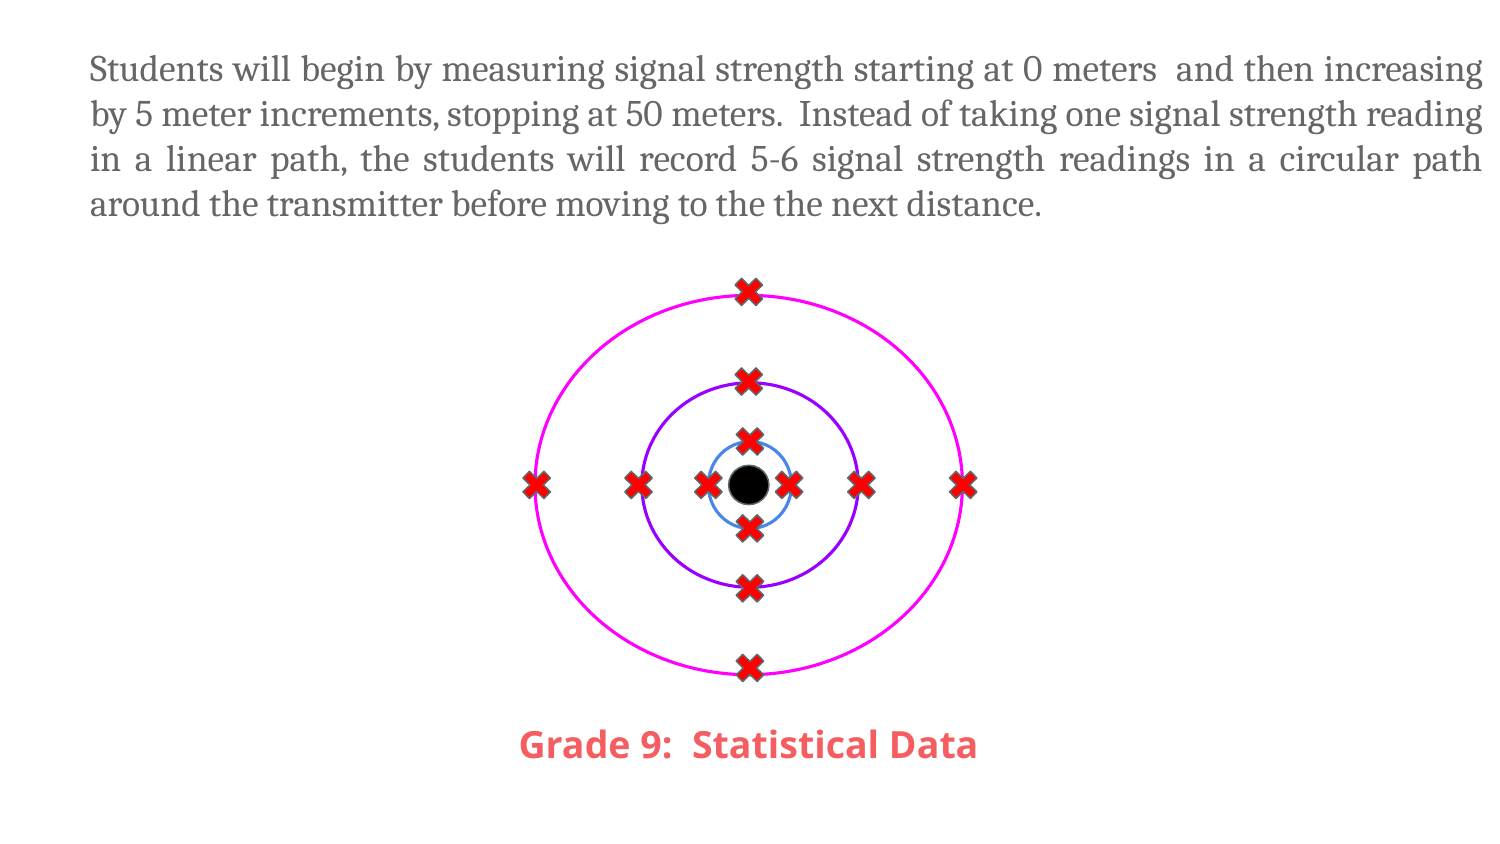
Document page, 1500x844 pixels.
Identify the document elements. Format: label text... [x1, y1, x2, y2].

text_box [535, 295, 963, 675]
text_box [735, 367, 763, 396]
text_box [775, 471, 803, 499]
text_box Students will begin by measuring signal strength starting at 0 meters and then increasing by 5 meter increments, stopping at 50 meters. Instead of taking one signal strength reading in a linear path, the students will record 5-6 signal strength readings in a circular path around the transmitter before moving to the the next distance. [0, 0, 1500, 222]
text_box [847, 471, 876, 499]
list Grade 9: Statistical Data [52, 694, 1446, 793]
text_box [522, 471, 551, 499]
text_box [949, 471, 977, 499]
text_box [735, 278, 763, 306]
text_box [736, 654, 764, 682]
text_box [624, 471, 653, 499]
text_box [736, 574, 764, 602]
text_box [736, 514, 764, 542]
text_box [709, 442, 791, 528]
text_box [694, 471, 723, 499]
text_box [736, 427, 764, 456]
